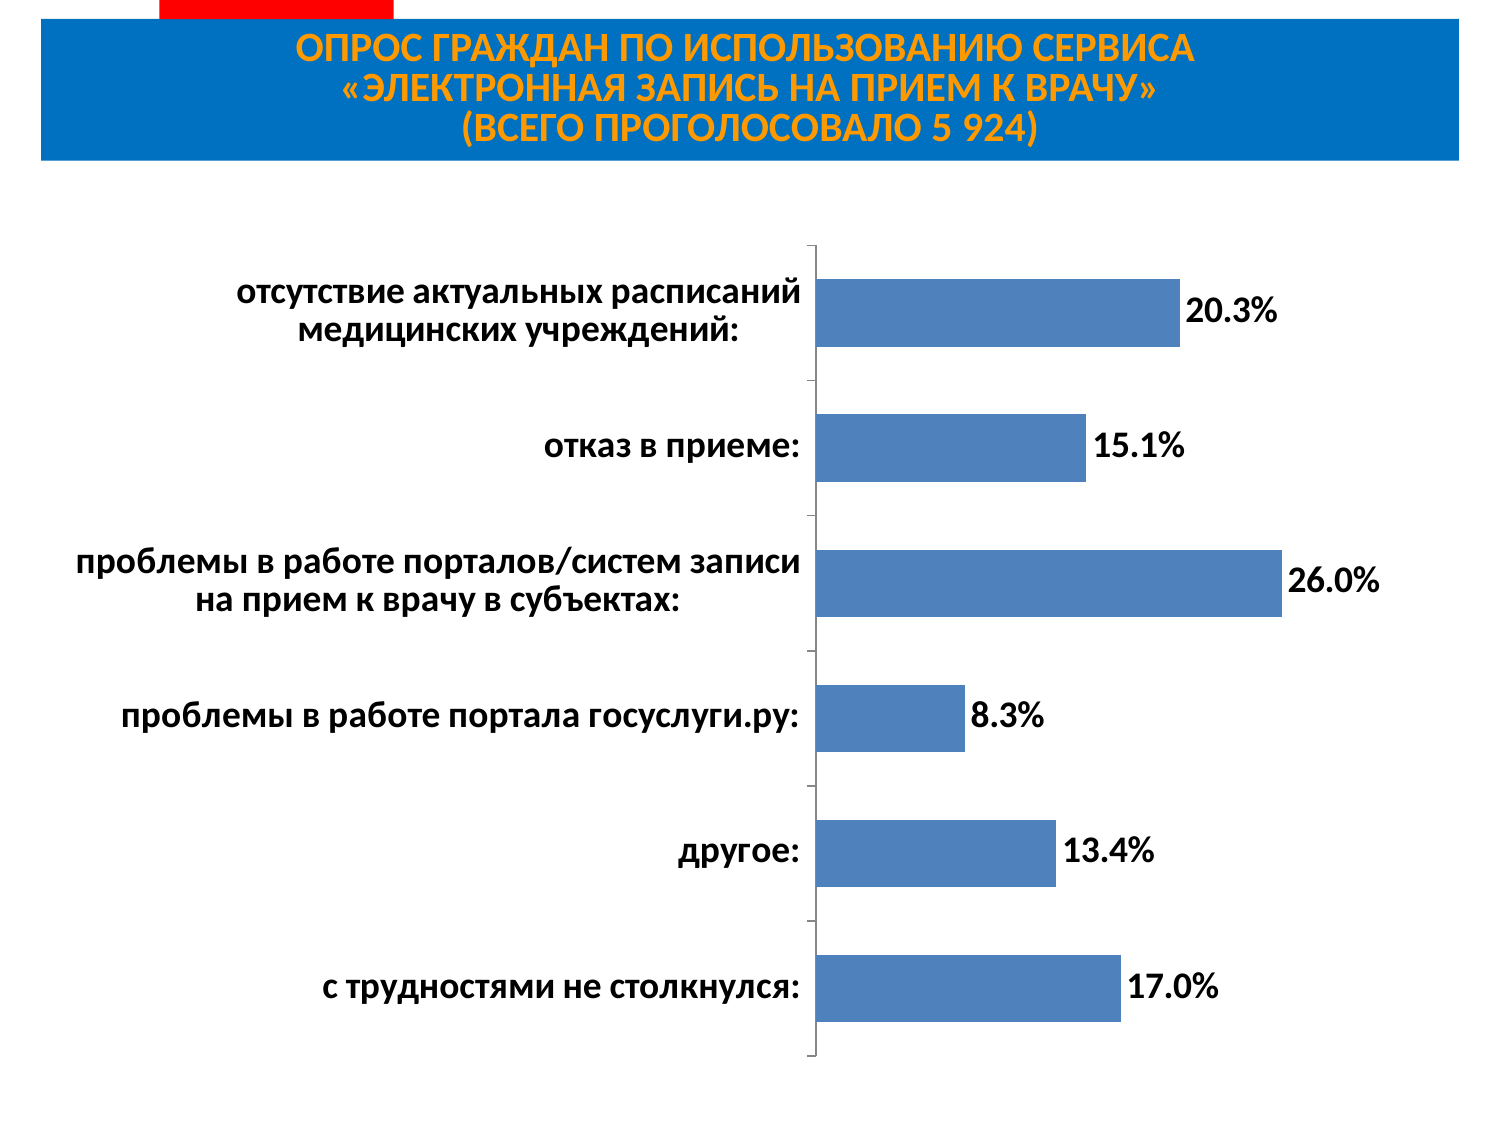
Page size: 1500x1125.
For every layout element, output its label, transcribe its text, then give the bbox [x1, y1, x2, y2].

text_box [157, 0, 396, 21]
text_box ОПРОС ГРАЖДАН ПО ИСПОЛЬЗОВАНИЮ СЕРВИСА «ЭЛЕКТРОННАЯ ЗАПИСЬ НА ПРИЕМ К ВРАЧУ» (ВСЕГО ПРОГОЛОСОВАЛО 5 924) [39, 17, 1461, 163]
chart [48, 228, 1382, 1074]
